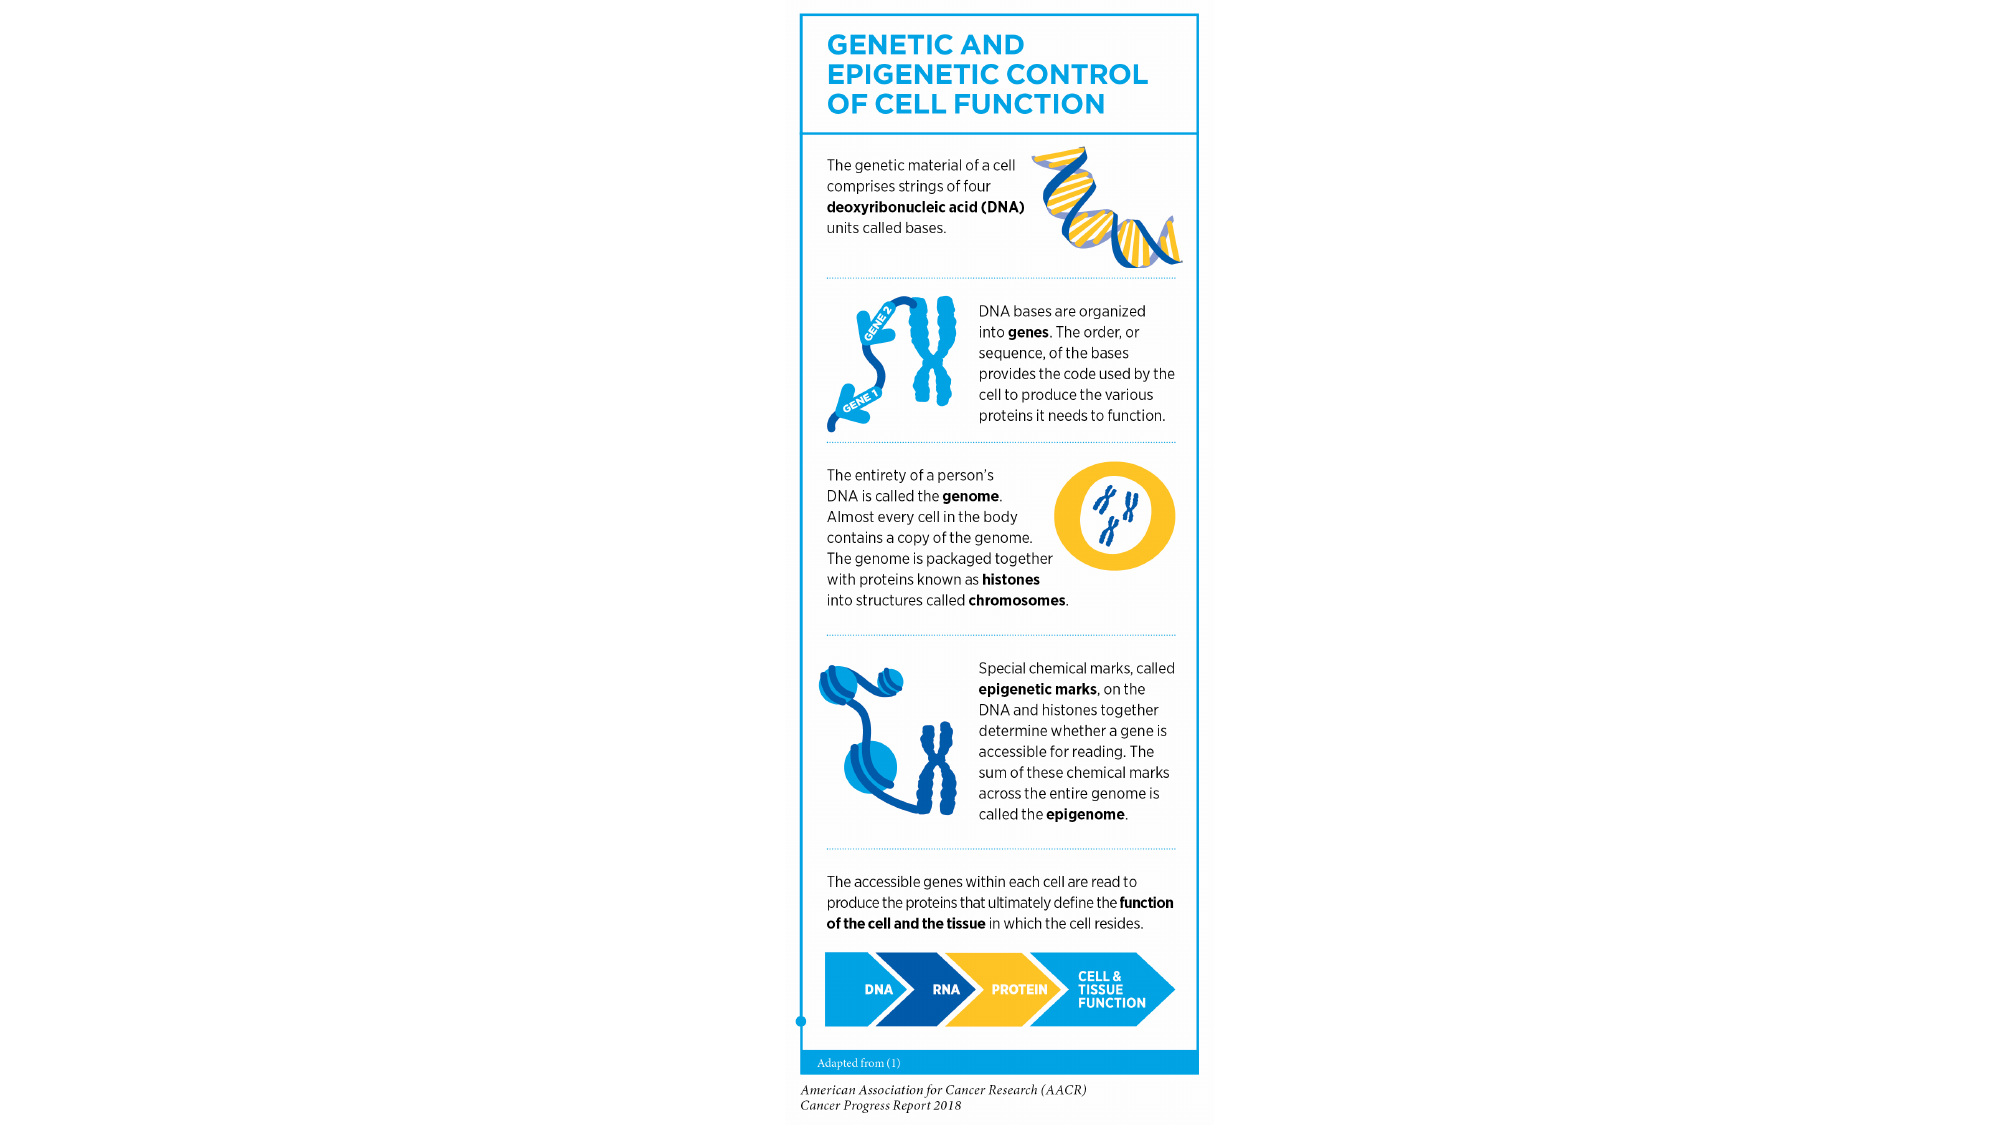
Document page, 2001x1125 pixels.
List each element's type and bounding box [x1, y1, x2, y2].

picture [785, 0, 1214, 1125]
